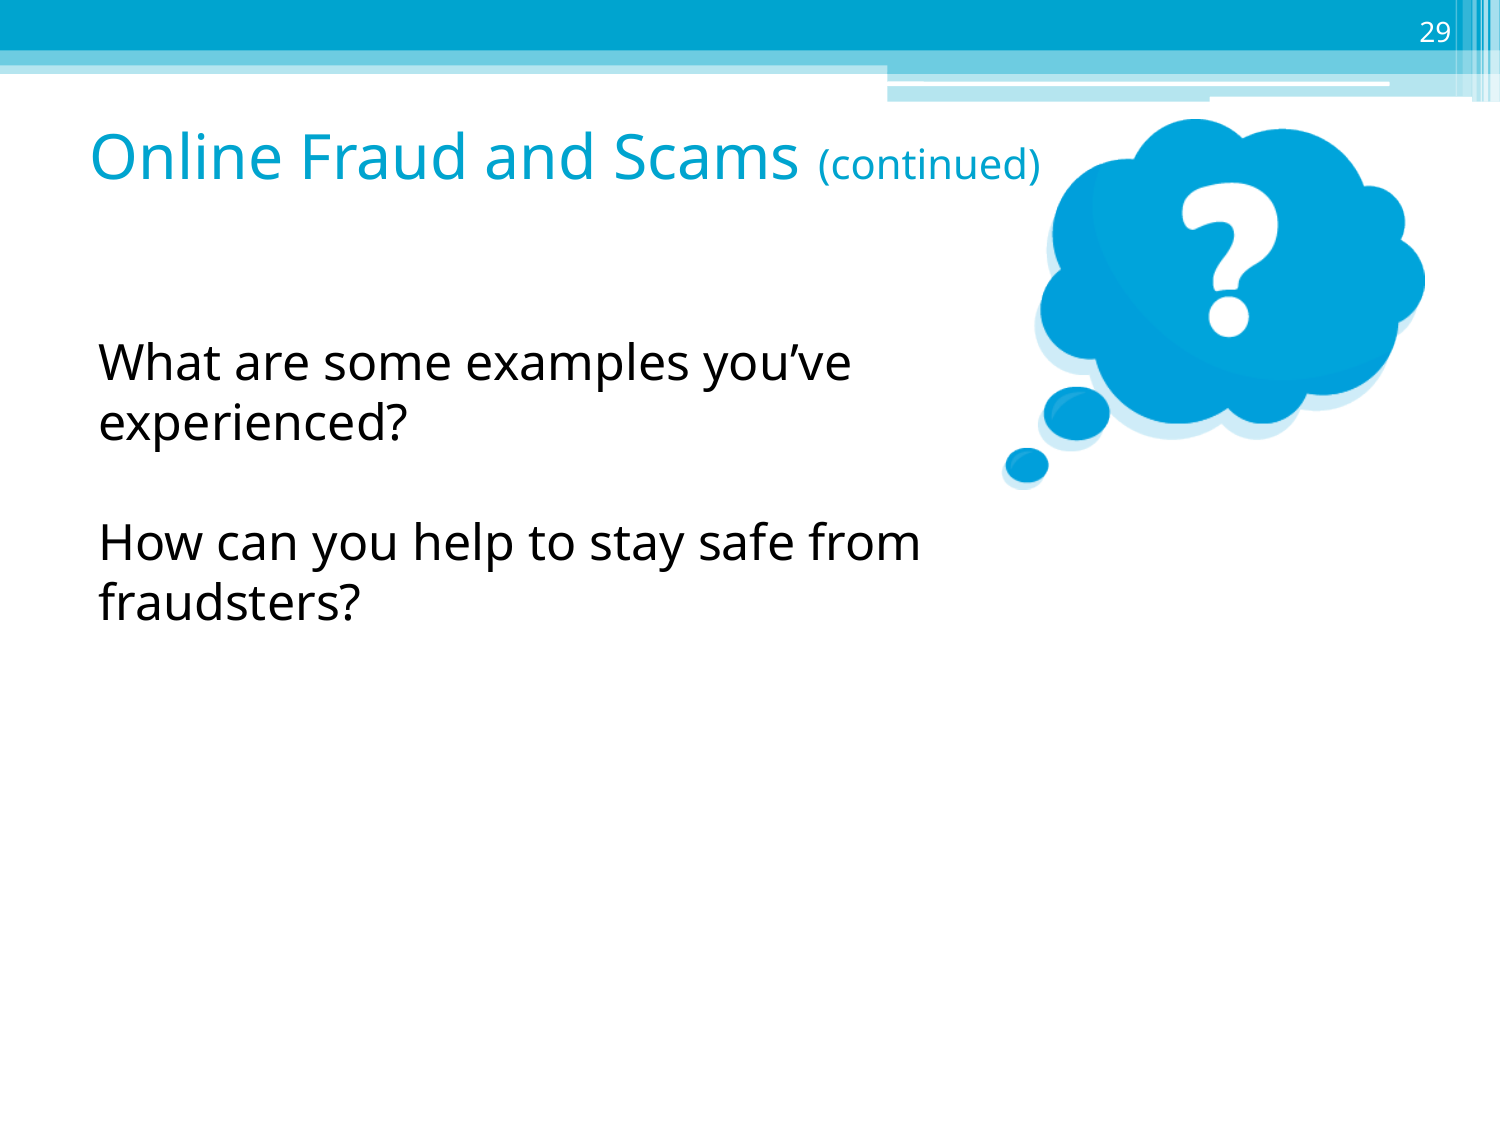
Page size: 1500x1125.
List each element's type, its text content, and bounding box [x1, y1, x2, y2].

text_box What are some examples you’ve experienced? How can you help to stay safe from fraudsters? [83, 322, 1417, 786]
picture [1001, 119, 1425, 490]
title Online Fraud and Scams (continued) [75, 66, 1425, 242]
picture [1204, 119, 1425, 274]
slide_number 29 [1341, 0, 1466, 61]
picture [1182, 183, 1278, 291]
picture [1209, 297, 1249, 337]
